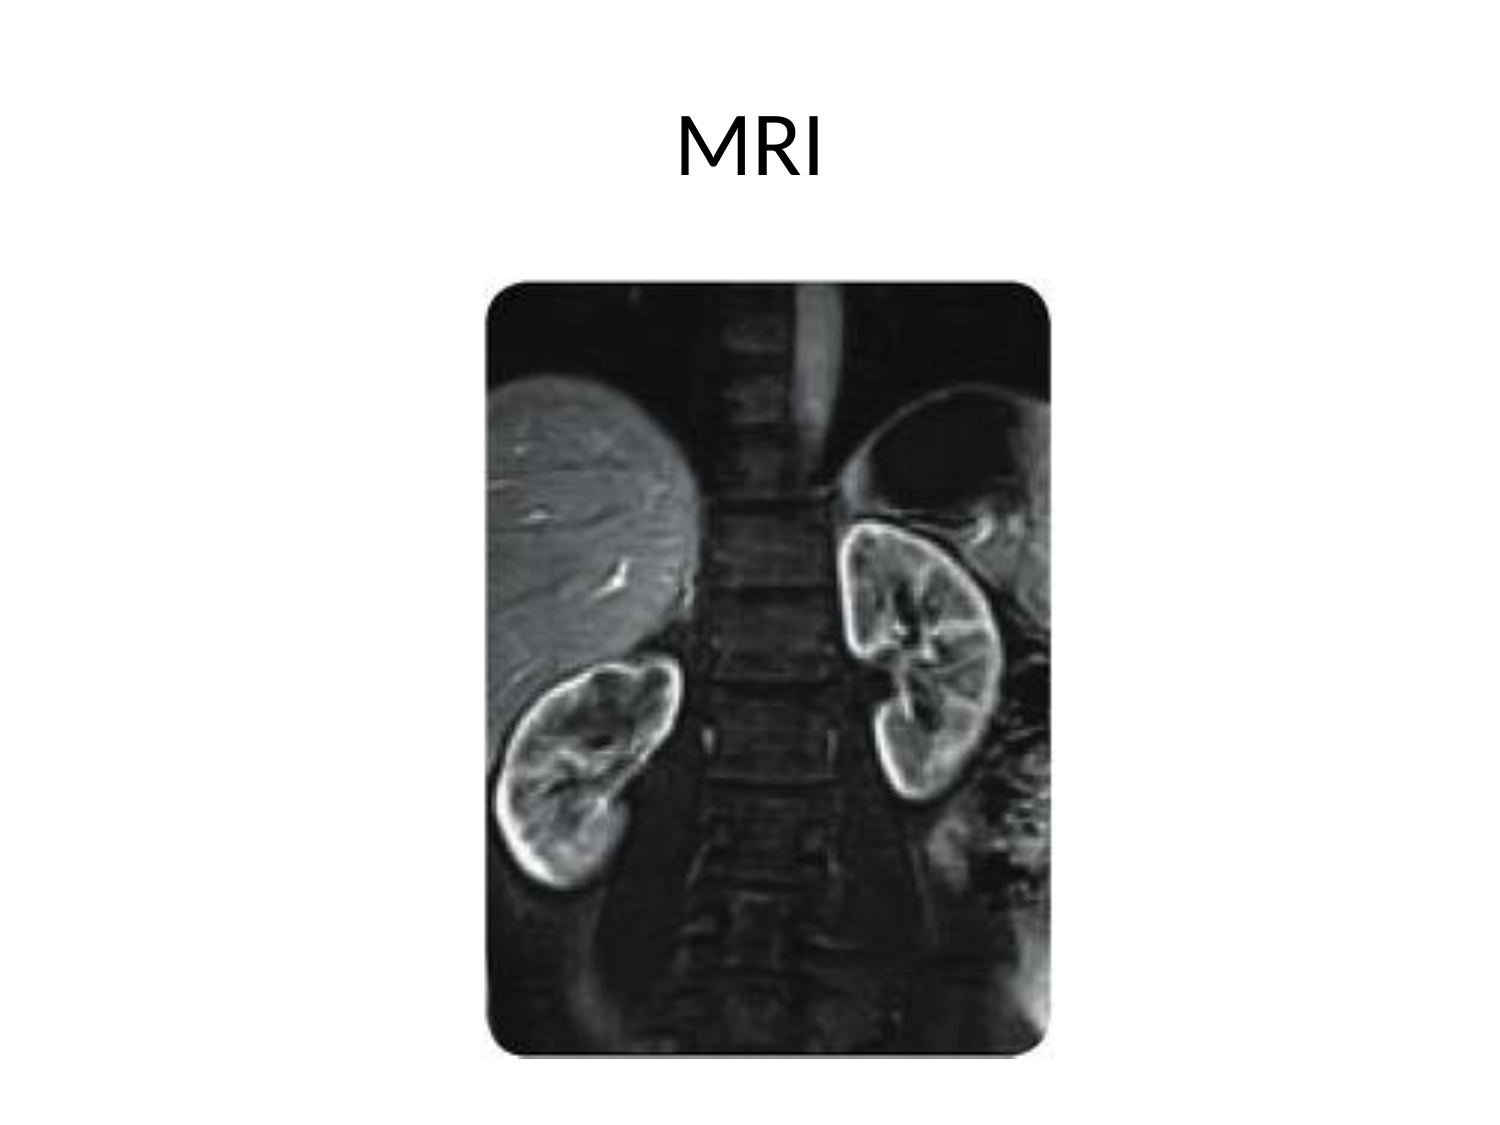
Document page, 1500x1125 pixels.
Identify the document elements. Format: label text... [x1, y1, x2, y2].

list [483, 278, 1056, 1059]
title MRI [75, 45, 1425, 233]
